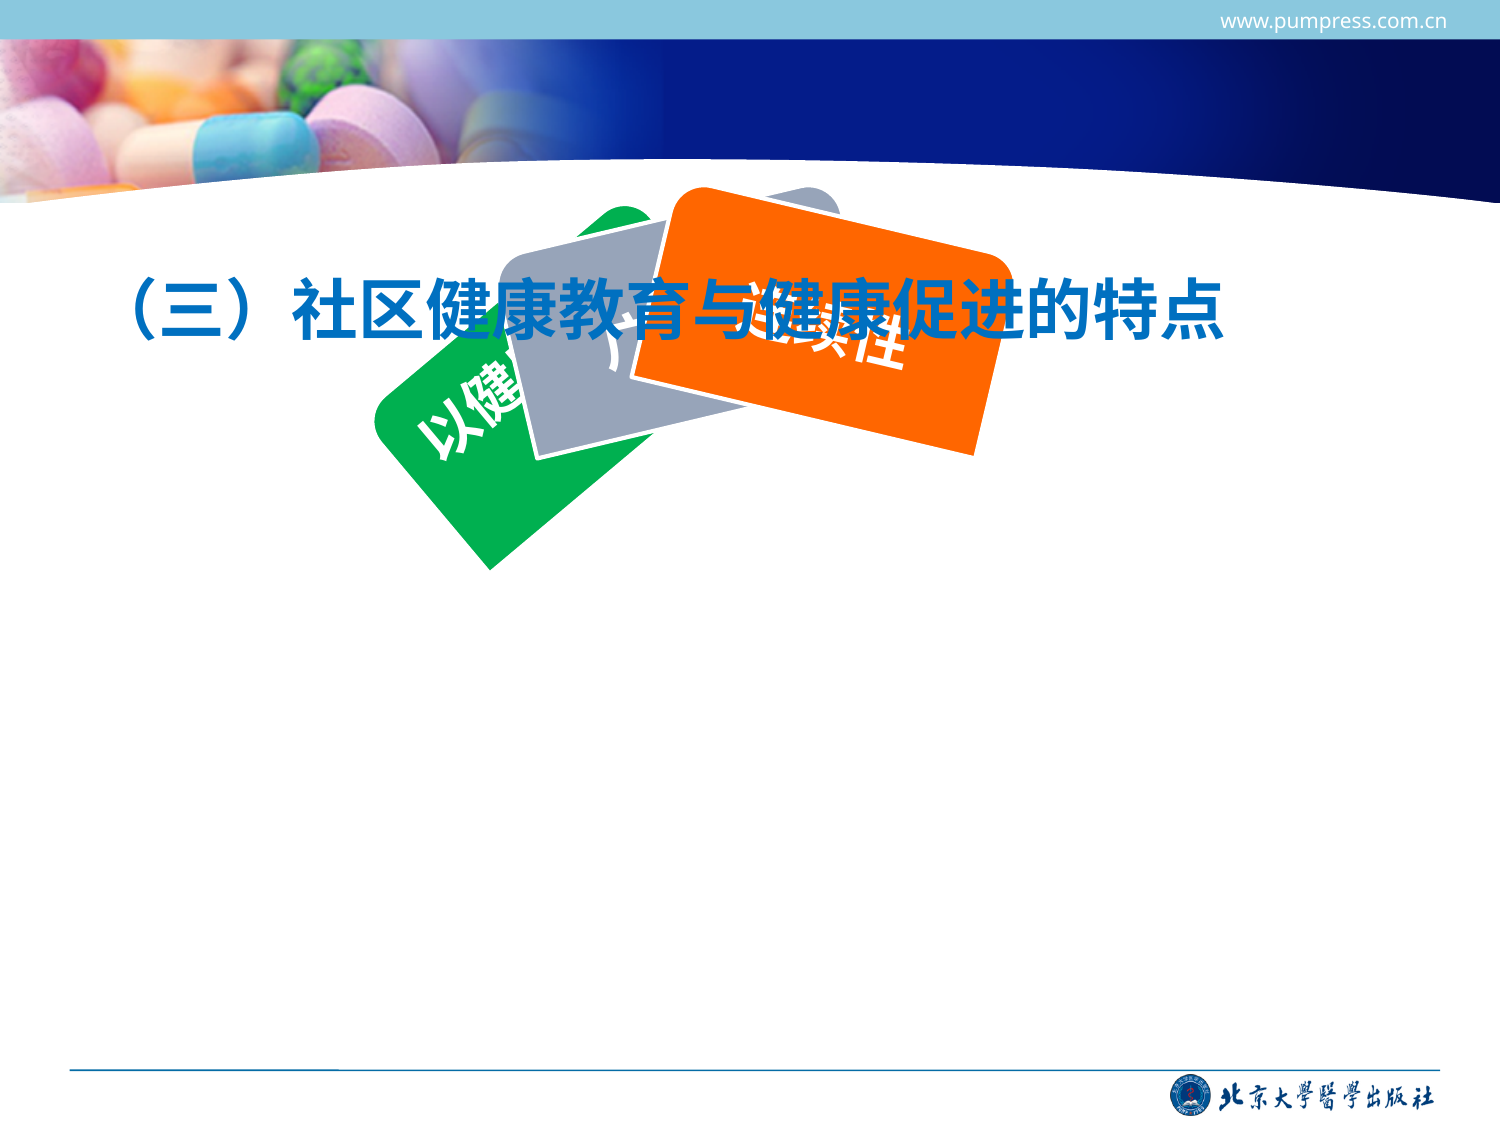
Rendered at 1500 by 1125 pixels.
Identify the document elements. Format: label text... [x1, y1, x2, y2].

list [49, 207, 1463, 1026]
picture [0, 40, 1500, 203]
picture [1170, 1074, 1436, 1118]
slide_number www.pumpress.com.cn [1024, 0, 1463, 38]
